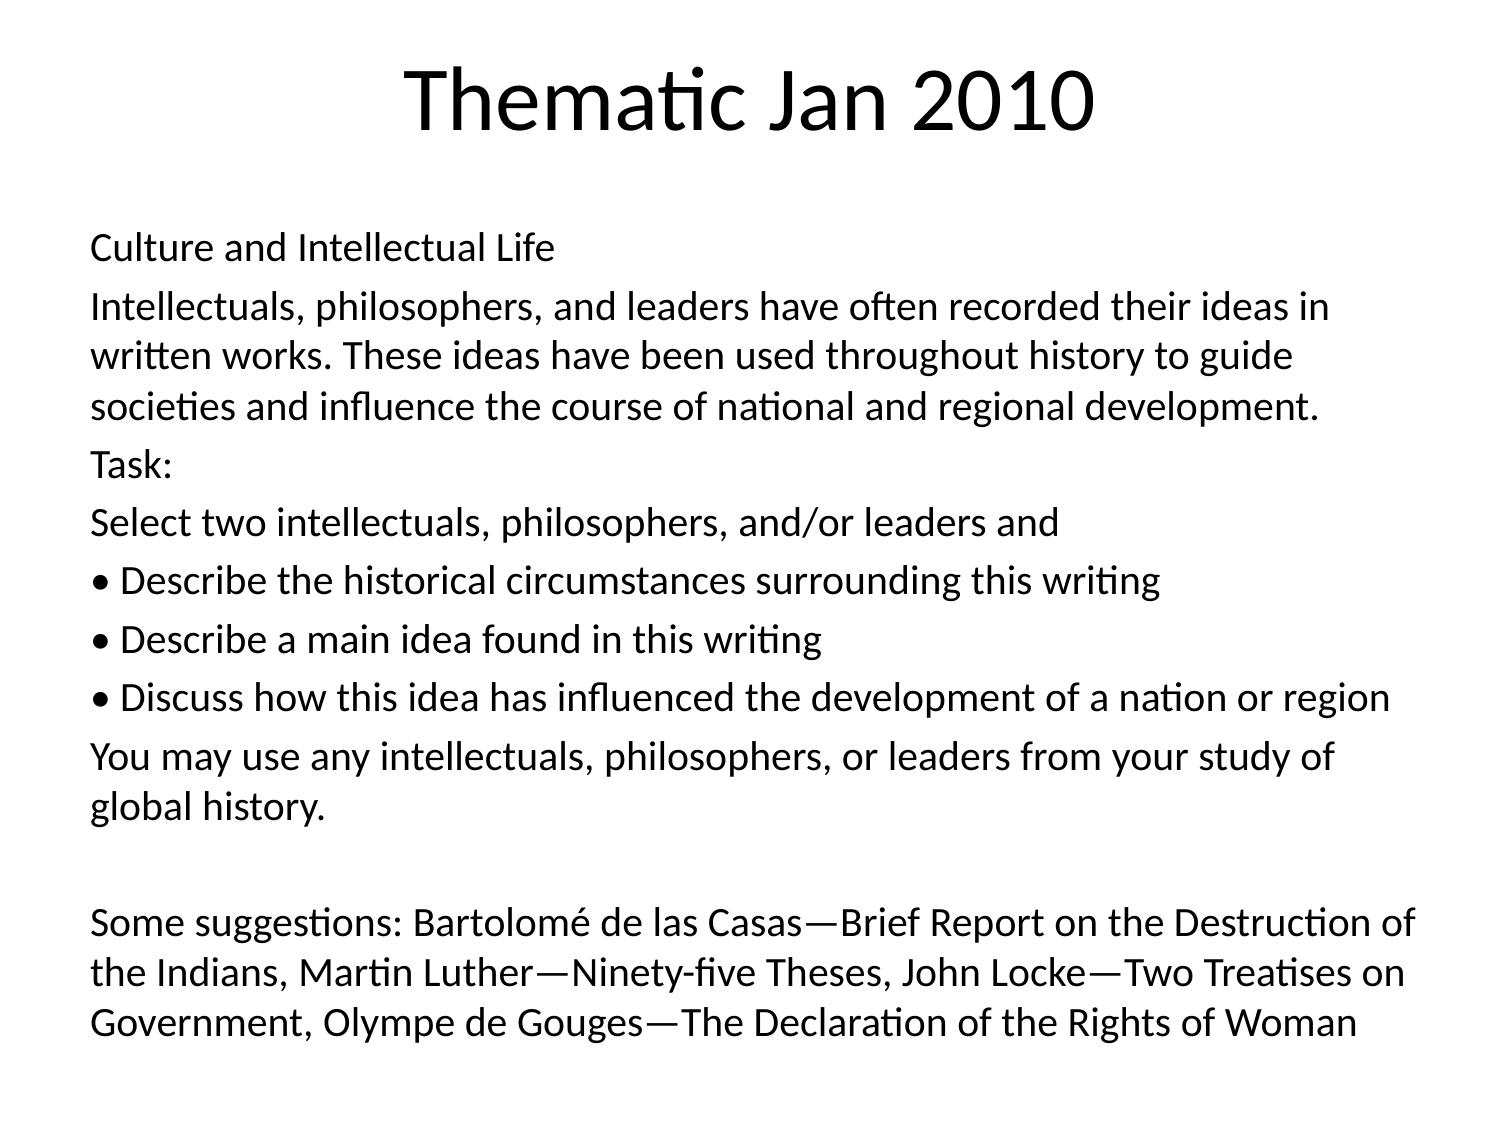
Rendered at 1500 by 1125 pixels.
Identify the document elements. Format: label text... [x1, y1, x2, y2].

title Thematic Jan 2010 [75, 0, 1425, 188]
list Culture and Intellectual Life Intellectuals, philosophers, and leaders have often recorded their ideas in written works. These ideas have been used throughout history to guide societies and influence the course of national and regional development. Task: Select two intellectuals, philosophers, and/or leaders and • Describe the historical circumstances surrounding this writing • Describe a main idea found in this writing • Discuss how this idea has influenced the development of a nation or region You may use any intellectuals, philosophers, or leaders from your study of global history. Some suggestions: Bartolomé de las Casas—Brief Report on the Destruction of the Indians, Martin Luther—Ninety-five Theses, John Locke—Two Treatises on Government, Olympe de Gouges—The Declaration of the Rights of Woman [75, 212, 1450, 955]
